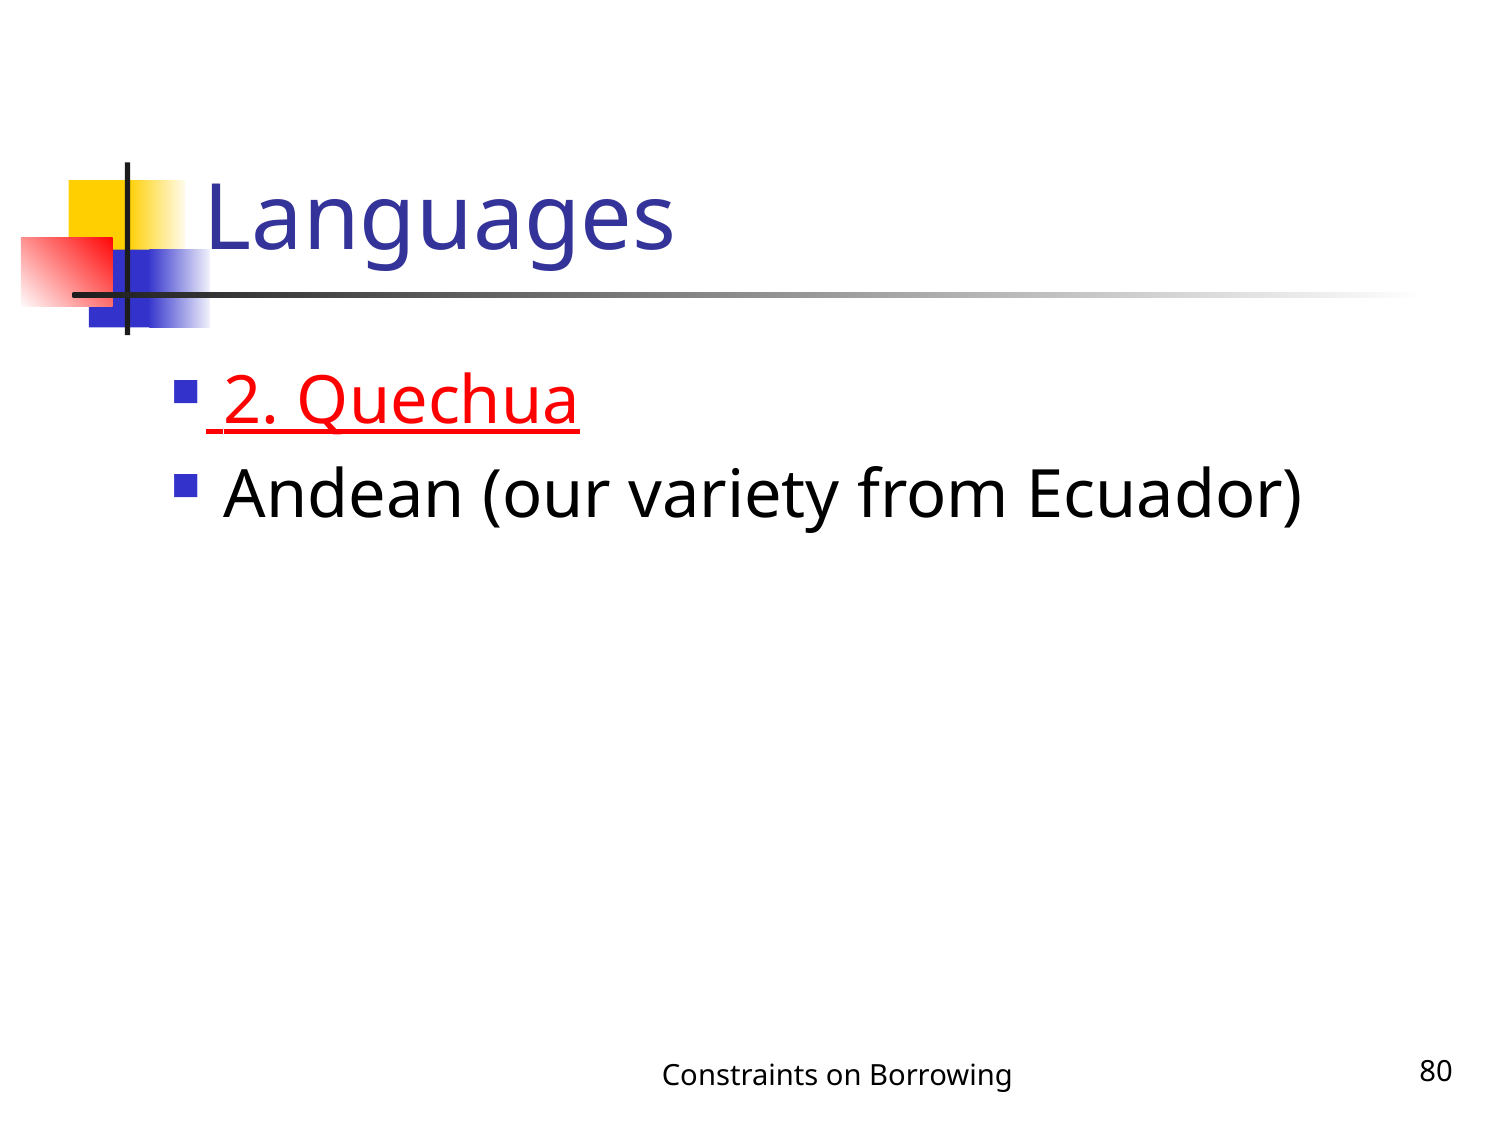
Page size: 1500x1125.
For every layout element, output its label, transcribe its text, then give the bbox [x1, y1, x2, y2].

footer Constraints on Borrowing [599, 1023, 1076, 1100]
title Languages [188, 34, 1468, 276]
text_box 2. Quechua Andean (our variety from Ecuador) [156, 349, 1319, 538]
slide_number 80 [1154, 1023, 1468, 1100]
